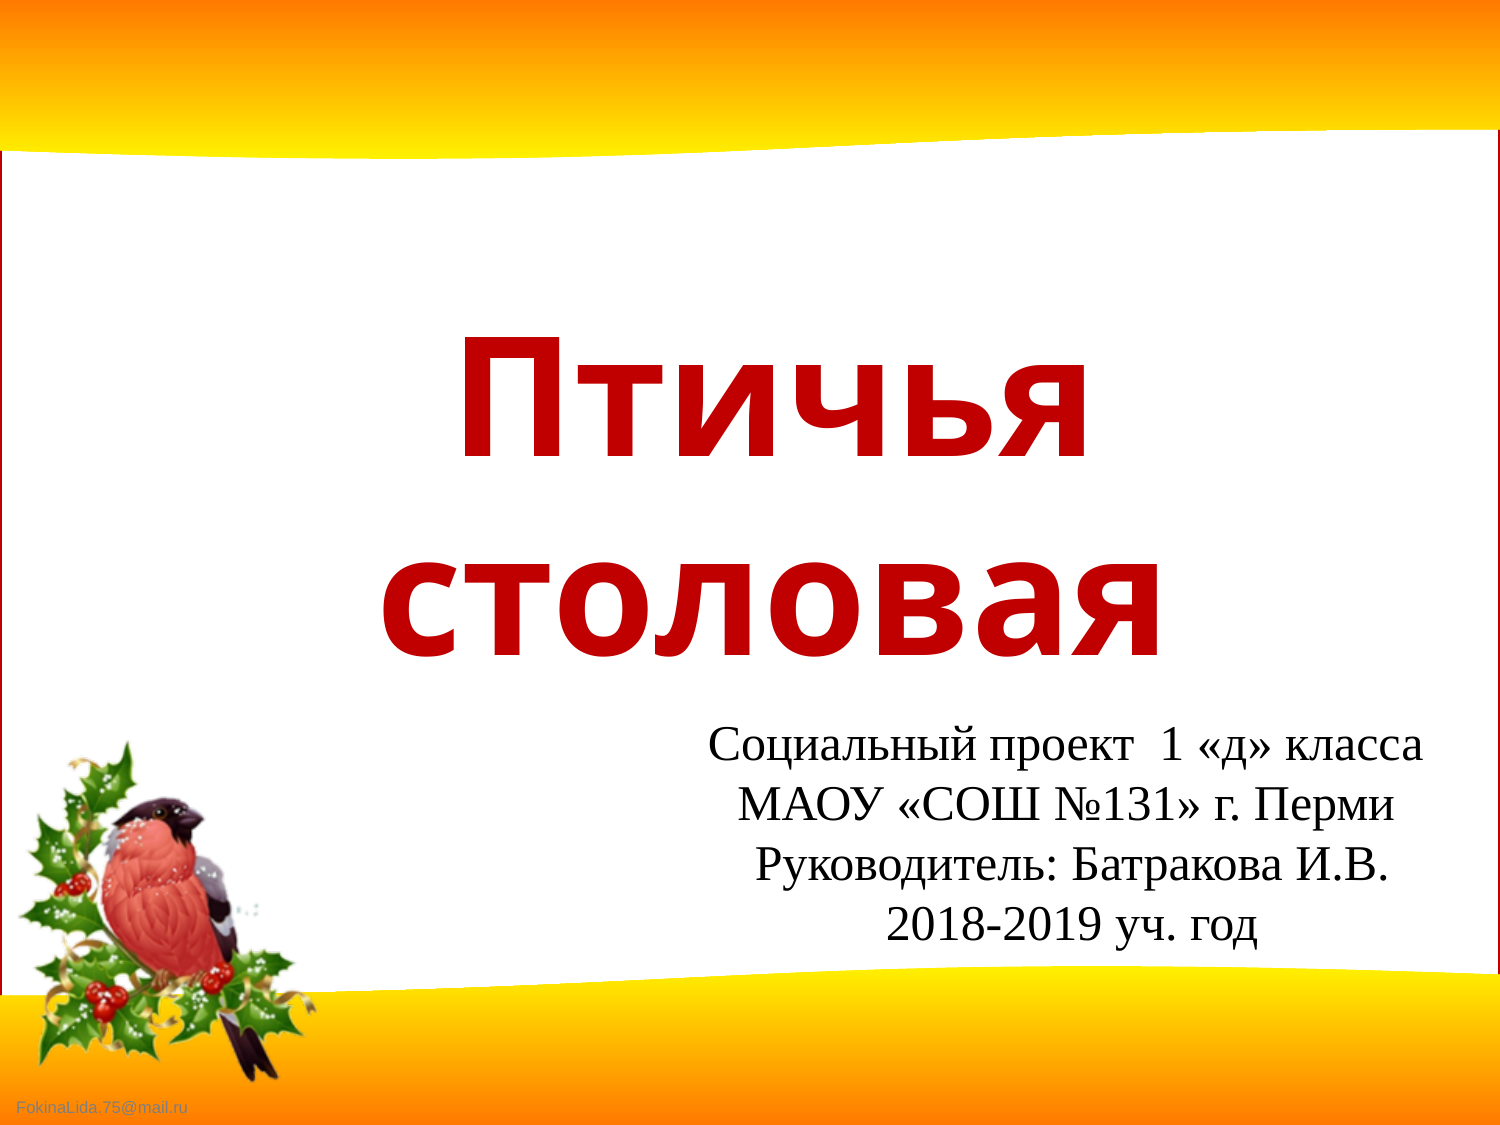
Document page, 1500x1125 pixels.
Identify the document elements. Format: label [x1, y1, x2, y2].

picture [0, 739, 357, 1125]
text_box [182, 81, 1466, 961]
